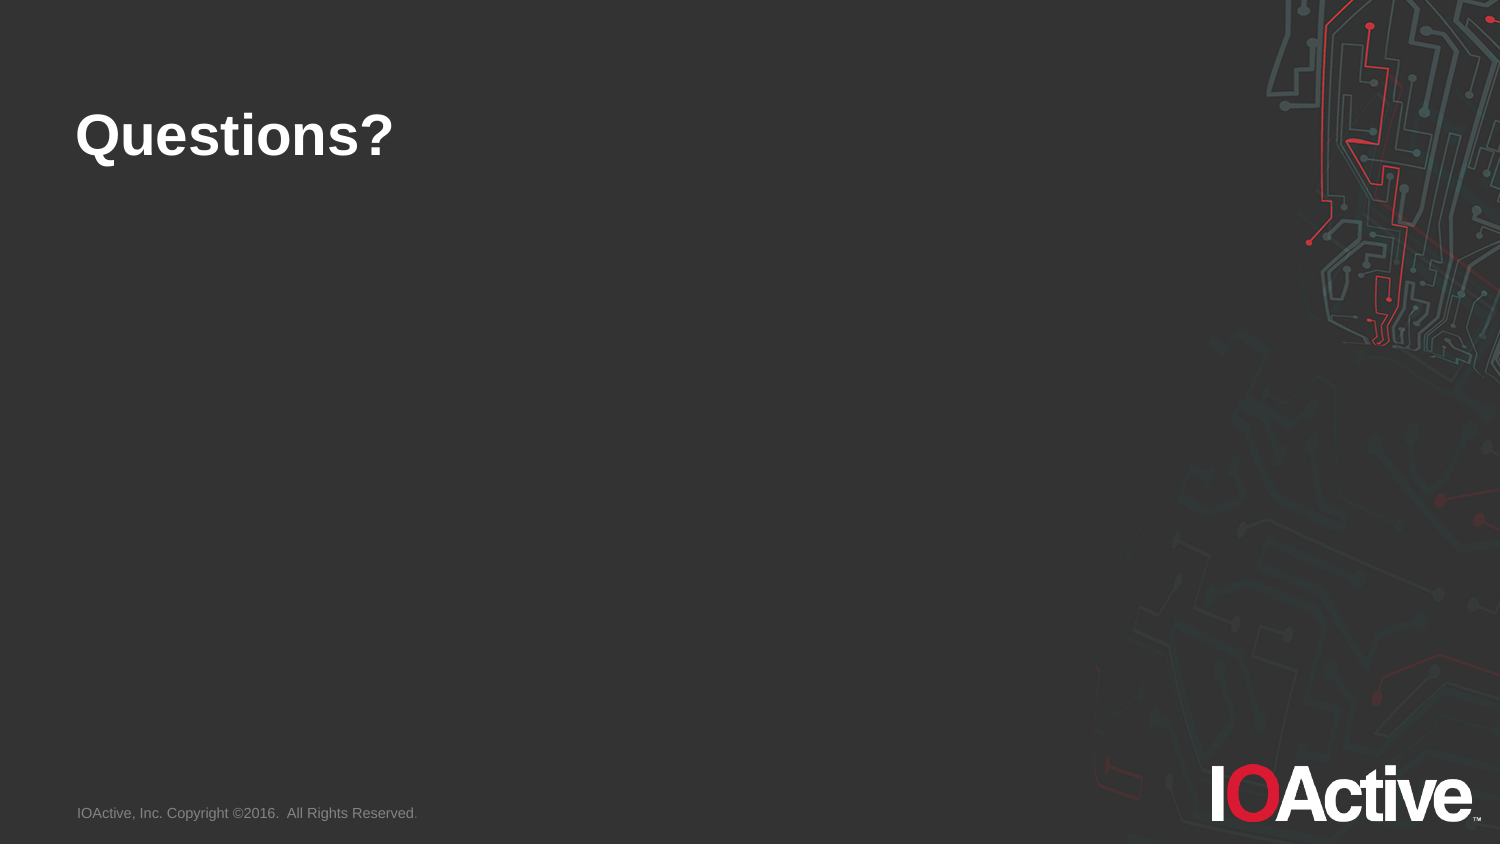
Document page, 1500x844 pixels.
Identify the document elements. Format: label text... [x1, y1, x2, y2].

picture [0, 0, 1500, 844]
title Questions? [75, 96, 1213, 235]
